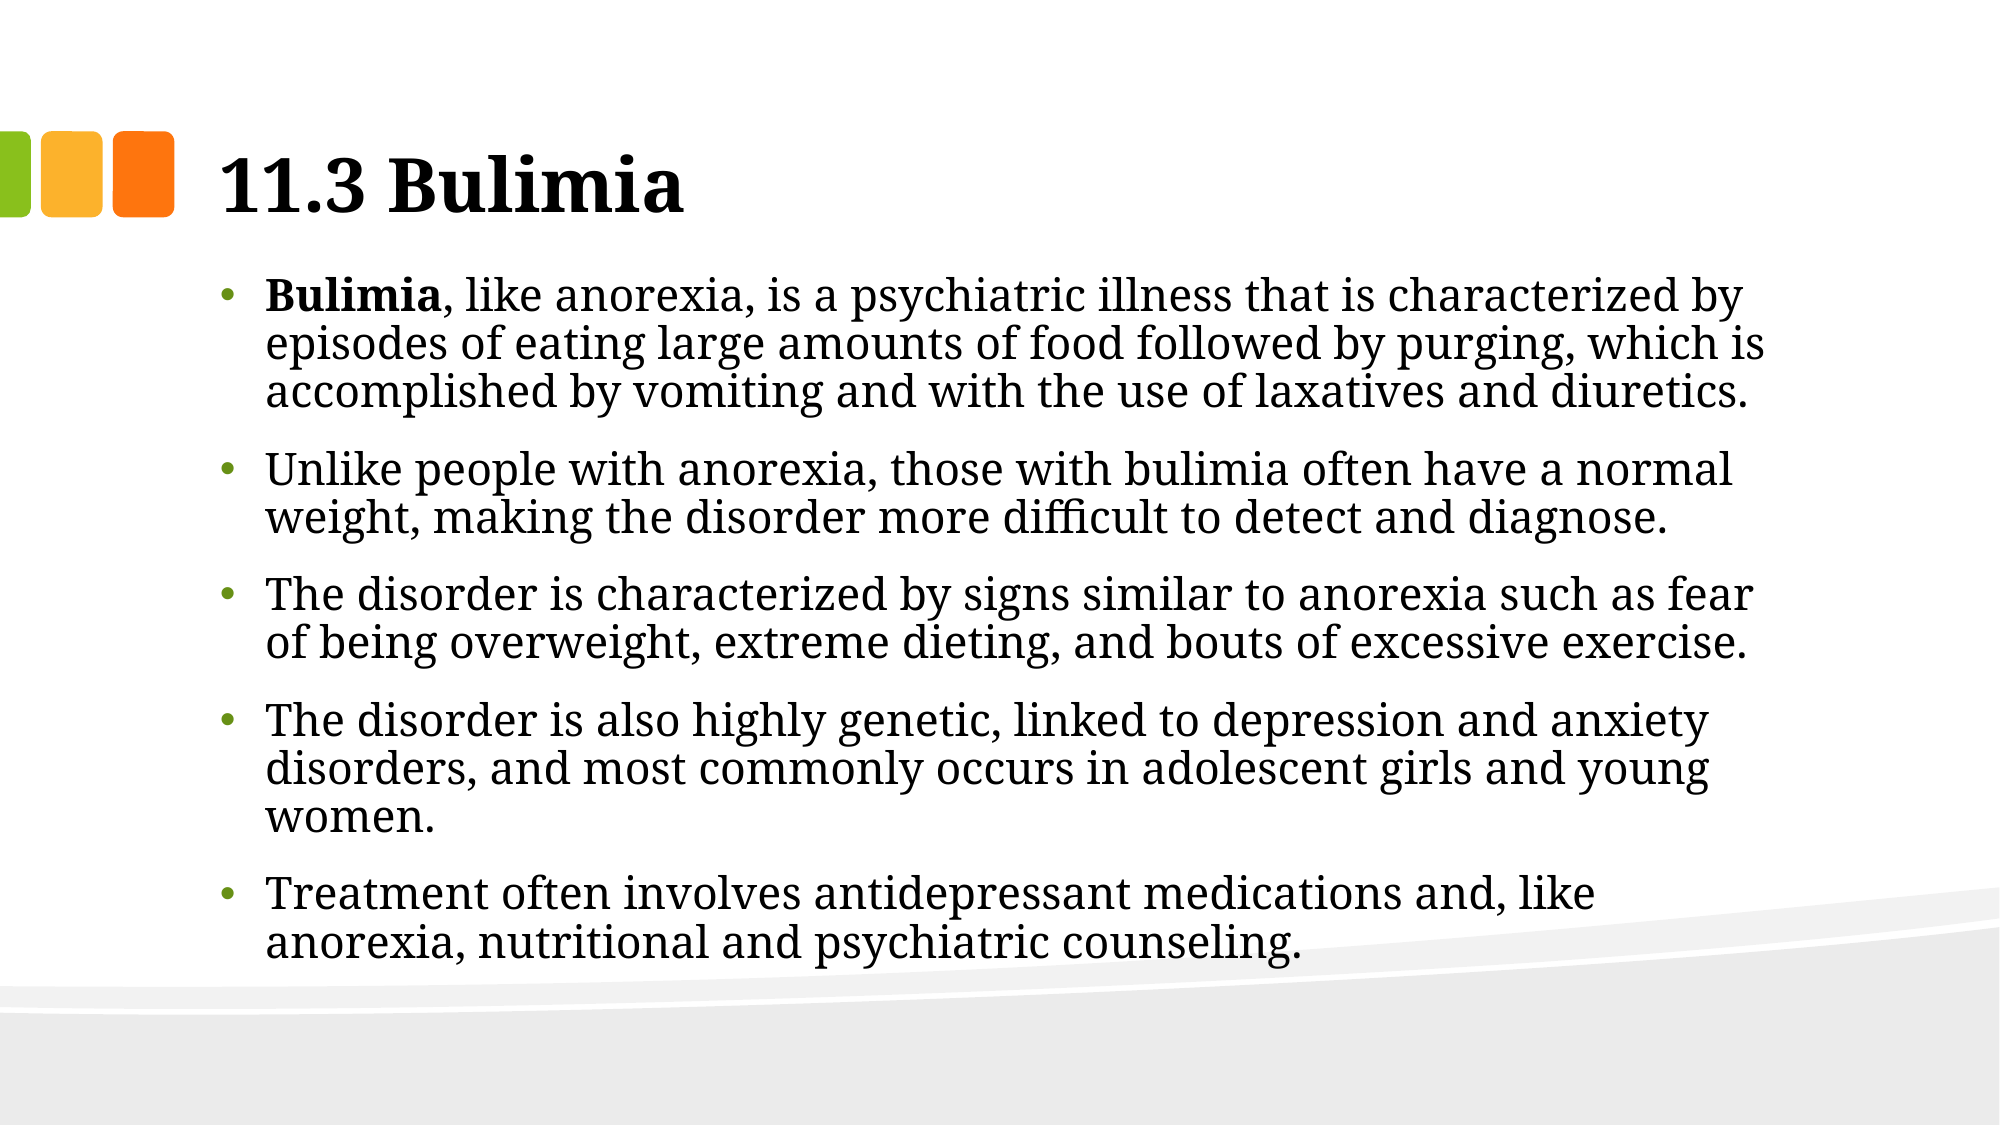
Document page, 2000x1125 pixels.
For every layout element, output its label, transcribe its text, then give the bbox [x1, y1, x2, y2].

title 11.3 Bulimia [199, 24, 1800, 238]
list Bulimia, like anorexia, is a psychiatric illness that is characterized by episodes of eating large amounts of food followed by purging, which is accomplished by vomiting and with the use of laxatives and diuretics. Unlike people with anorexia, those with bulimia often have a normal weight, making the disorder more difficult to detect and diagnose. The disorder is characterized by signs similar to anorexia such as fear of being overweight, extreme dieting, and bouts of excessive exercise. The disorder is also highly genetic, linked to depression and anxiety disorders, and most commonly occurs in adolescent girls and young women. Treatment often involves antidepressant medications and, like anorexia, nutritional and psychiatric counseling. [199, 262, 1800, 1013]
